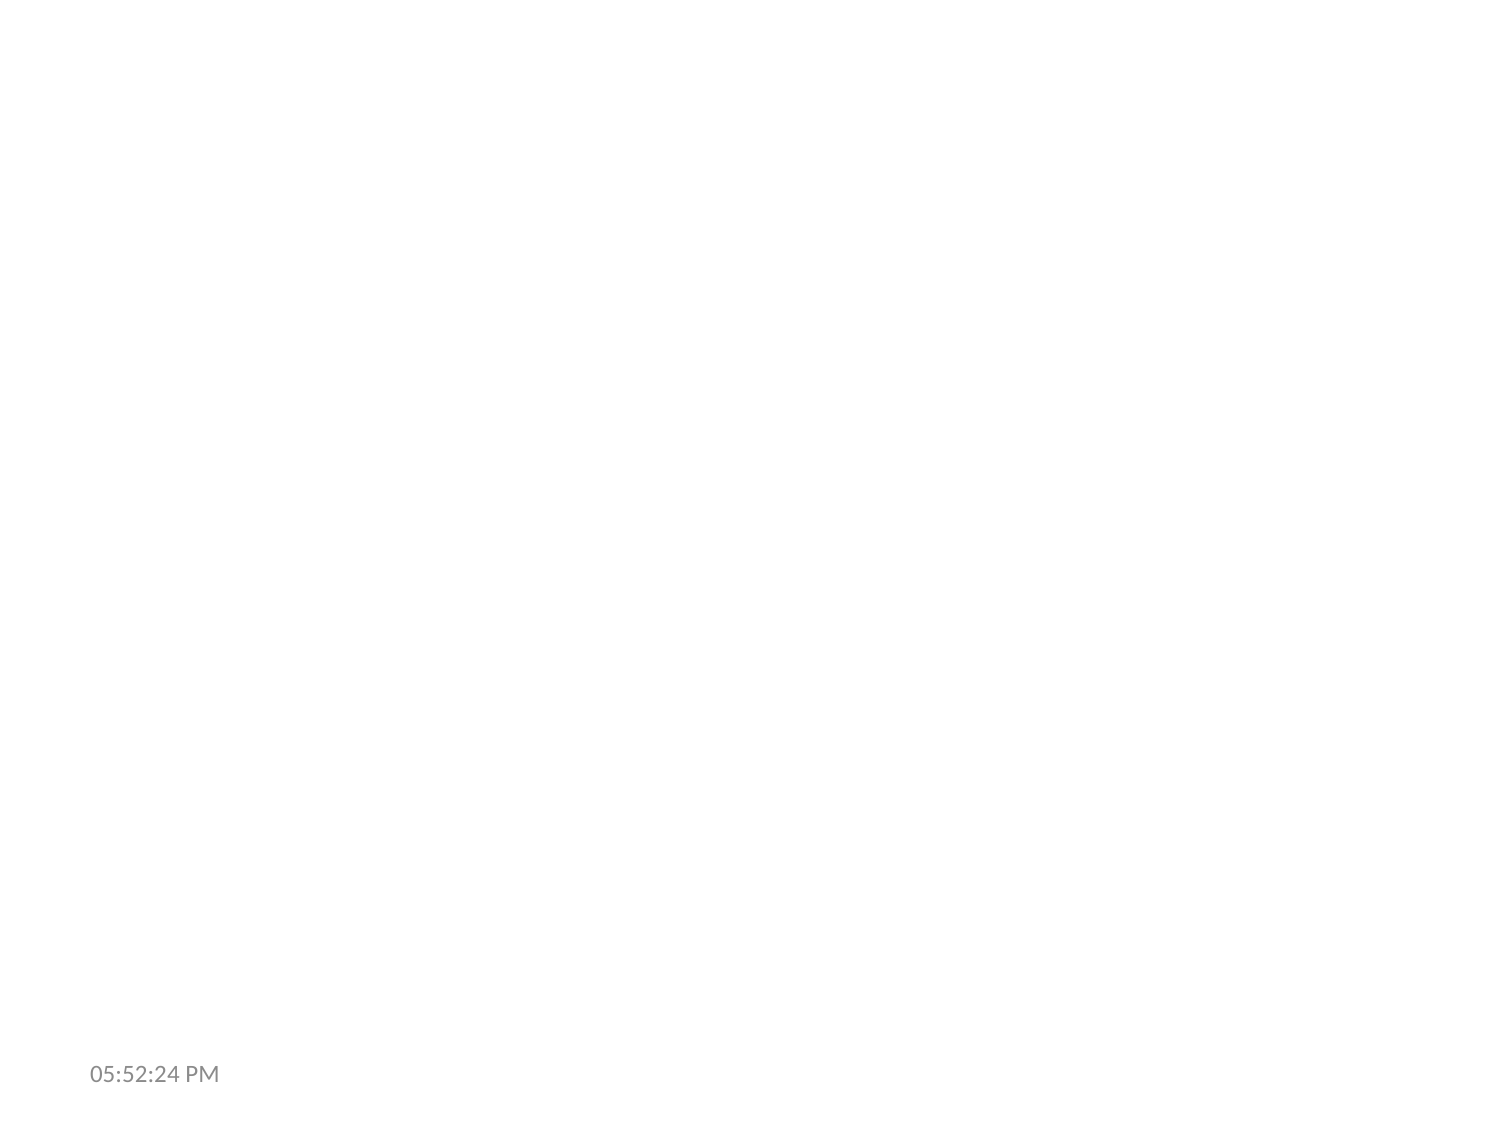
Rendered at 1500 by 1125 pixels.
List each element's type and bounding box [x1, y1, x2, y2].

slide_number [75, 1042, 425, 1103]
